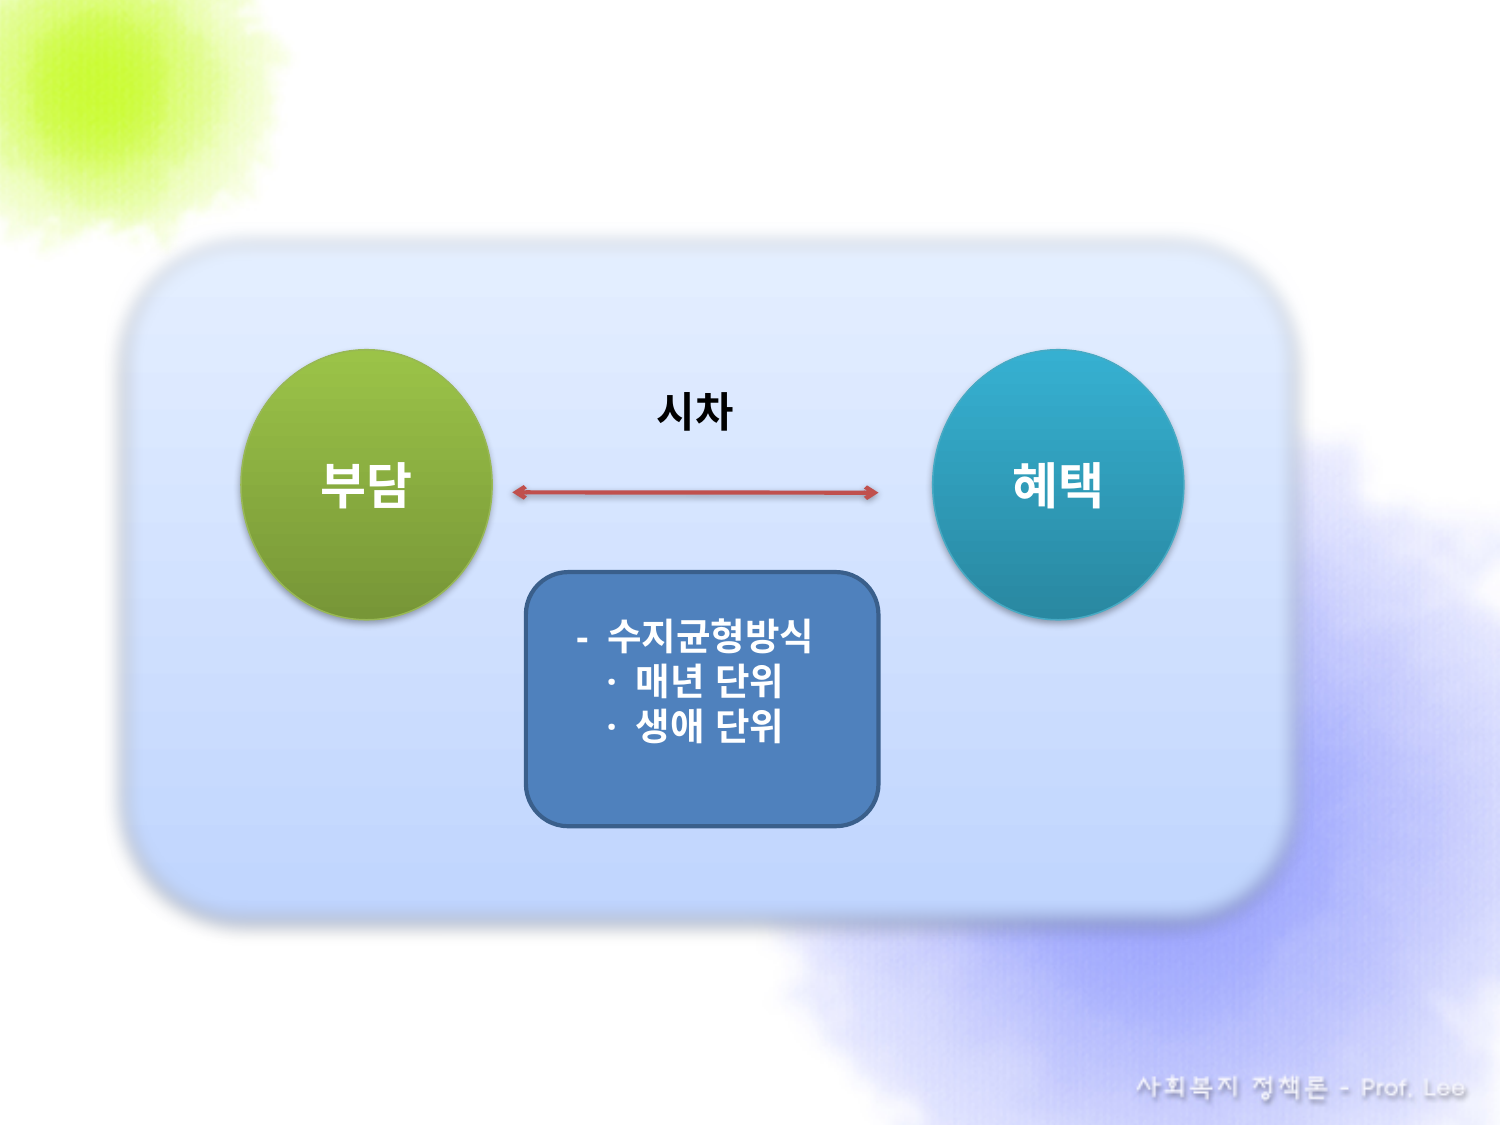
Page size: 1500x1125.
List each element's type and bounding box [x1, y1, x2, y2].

picture [0, 0, 1500, 1125]
text_box [105, 222, 1313, 938]
